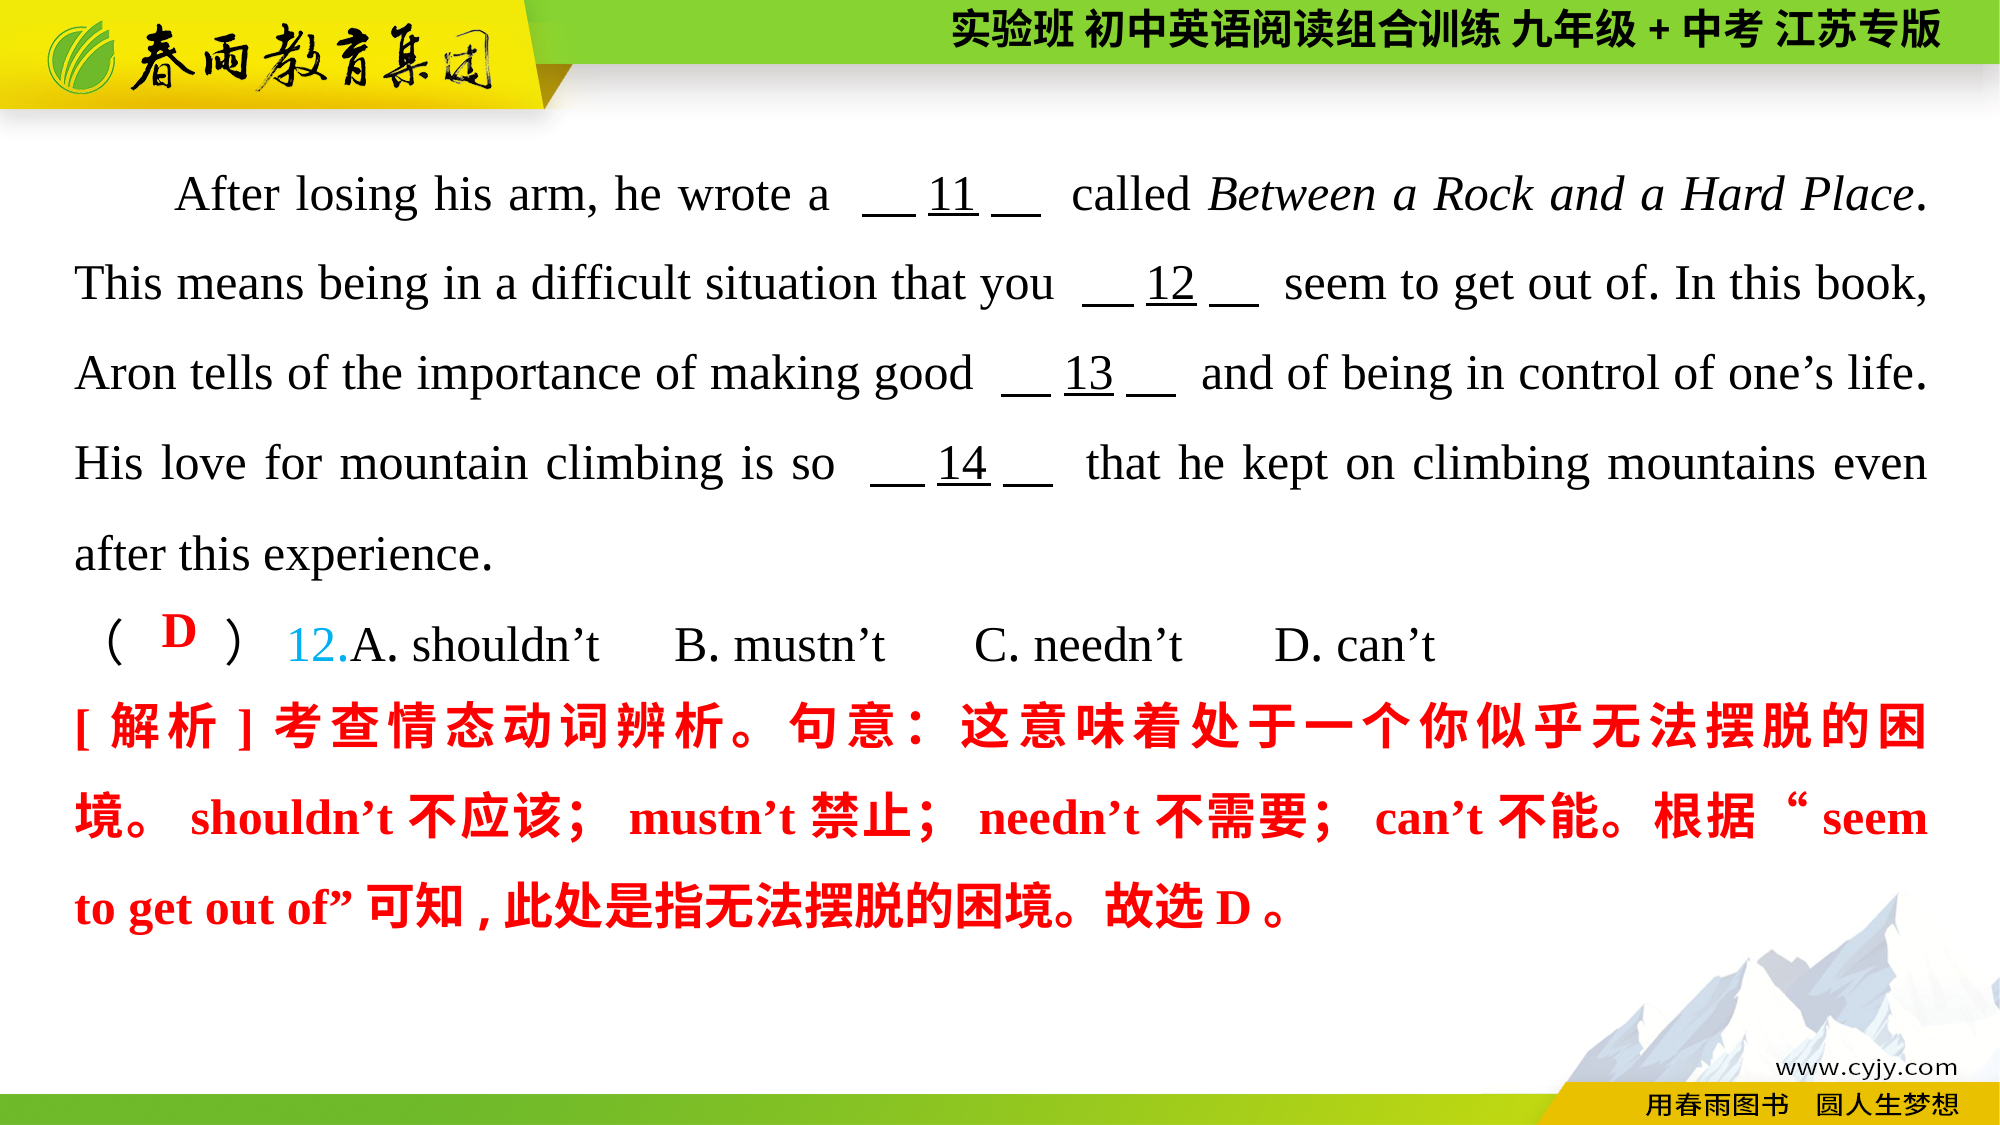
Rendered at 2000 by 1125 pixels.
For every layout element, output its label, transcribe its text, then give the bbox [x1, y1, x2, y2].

text_box D [146, 590, 213, 656]
text_box （ ）12.A. shouldn’t B. mustn’t C. needn’t D. can’t [59, 574, 1944, 656]
list After losing his arm, he wrote a 11 called Between a Rock and a Hard Place. This means being in a difficult situation that you 12 seem to get out of. In this book, Aron tells of the importance of making good 13 and of being in control of one’s life. His love for mountain climbing is so 14 that he kept on climbing mountains even after this experience. [59, 122, 1944, 574]
picture [0, 0, 2000, 1125]
text_box [解析]考查情态动词辨析。句意：这意味着处于一个你似乎无法摆脱的困境。shouldn’t不应该；mustn’t禁止；needn’t不需要；can’t不能。根据“seem to get out of”可知,此处是指无法摆脱的困境。故选D。 [59, 656, 1944, 942]
